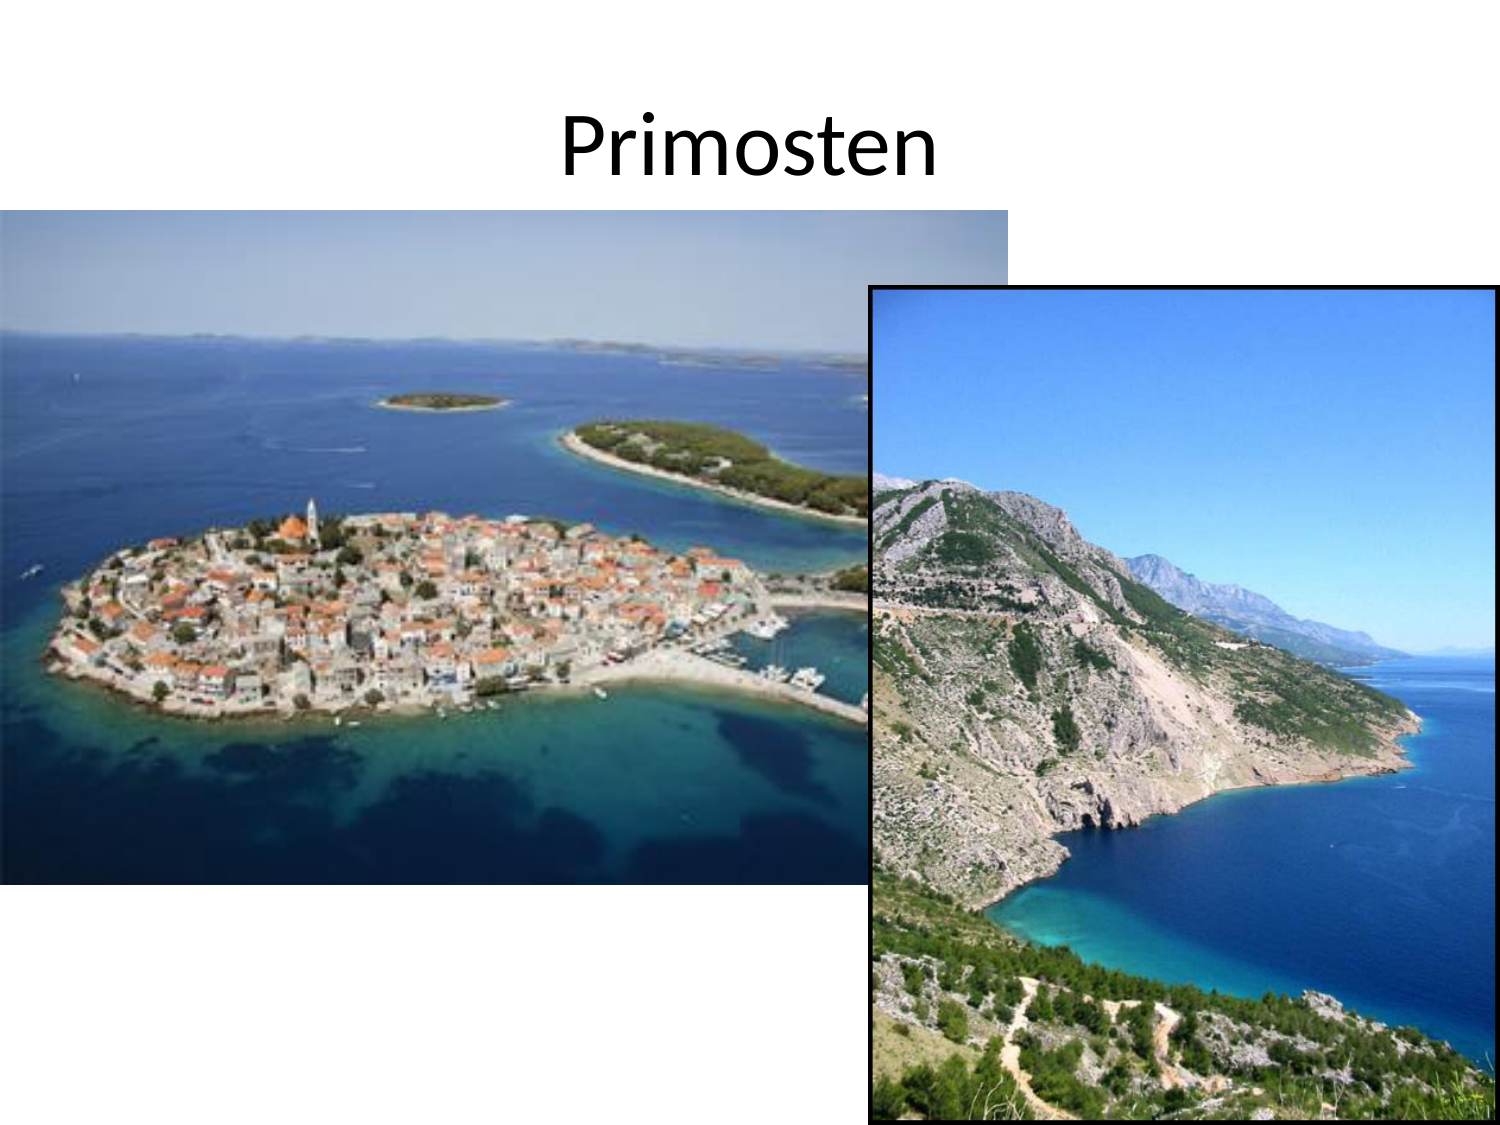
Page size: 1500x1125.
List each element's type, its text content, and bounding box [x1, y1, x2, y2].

title Primosten [75, 45, 1425, 233]
picture [0, 210, 1500, 1125]
